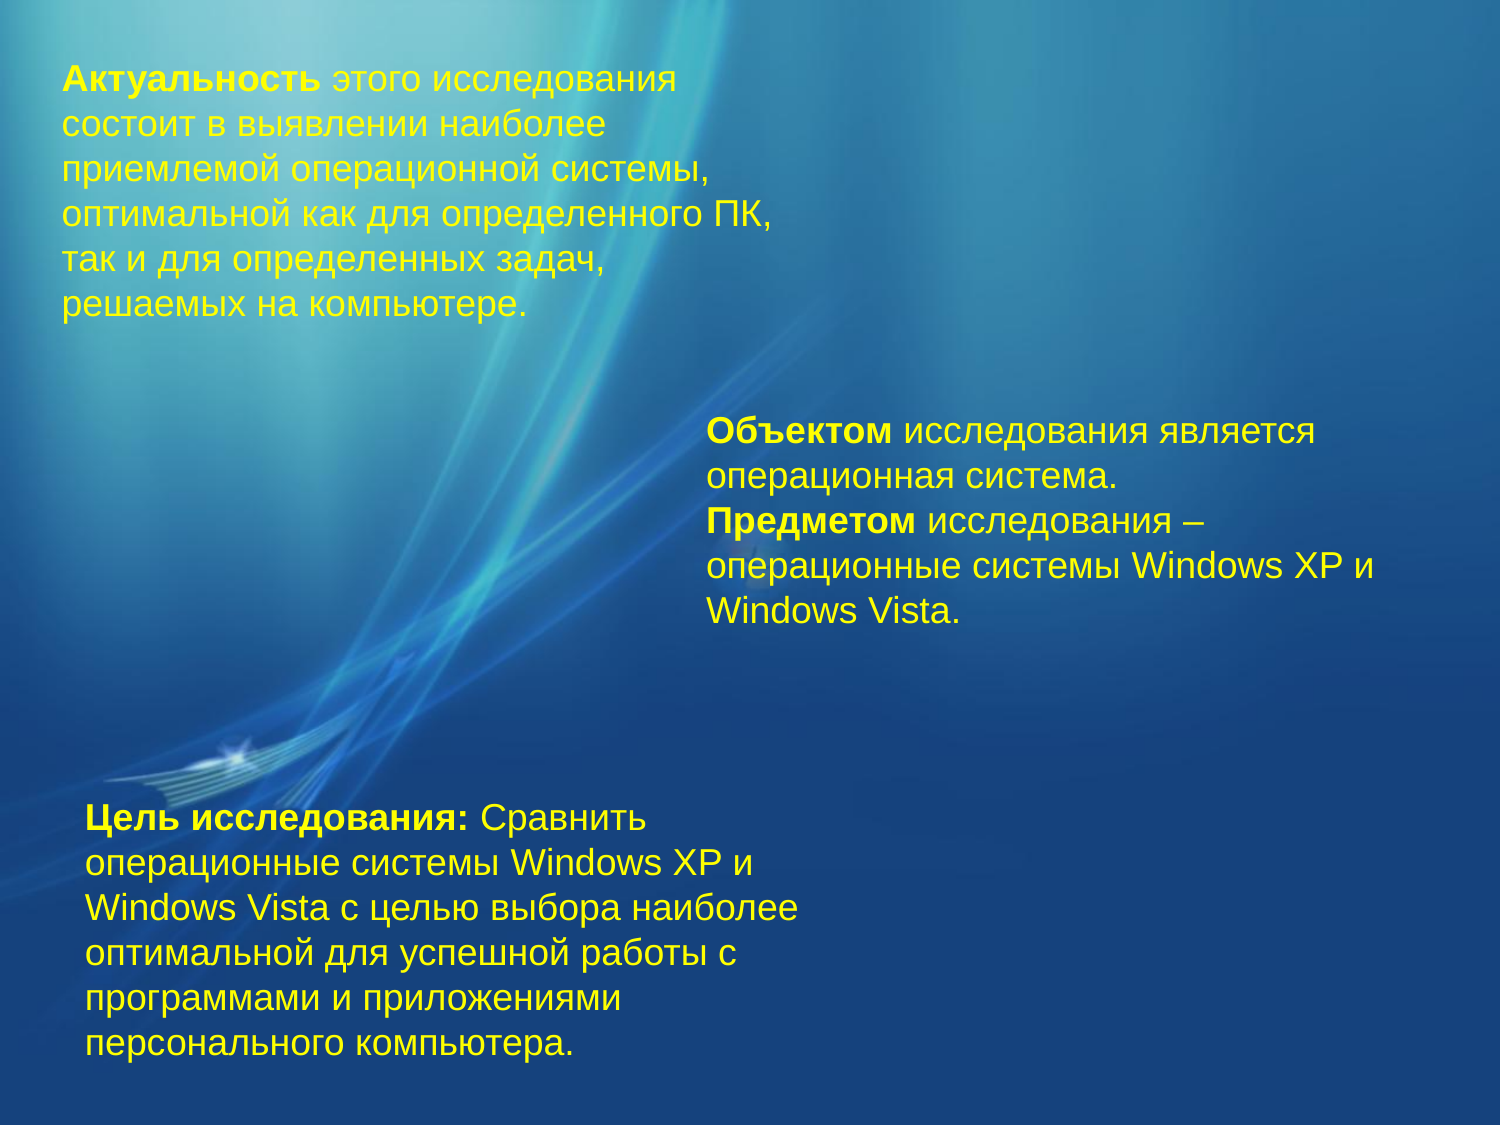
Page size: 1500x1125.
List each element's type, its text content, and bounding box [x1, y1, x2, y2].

picture [0, 0, 1500, 1125]
text_box Актуальность этого исследования состоит в выявлении наиболее приемлемой операционной системы, оптимальной как для определенного ПК, так и для определенных задач, решаемых на компьютере. [46, 46, 797, 332]
text_box Цель исследования: Сравнить операционные системы Windows XP и Windows Vista с целью выбора наиболее оптимальной для успешной работы с программами и приложениями персонального компьютера. [70, 785, 821, 1070]
text_box Объектом исследования является операционная система. Предметом исследования – операционные системы Windows XP и Windows Vista. [691, 398, 1442, 639]
